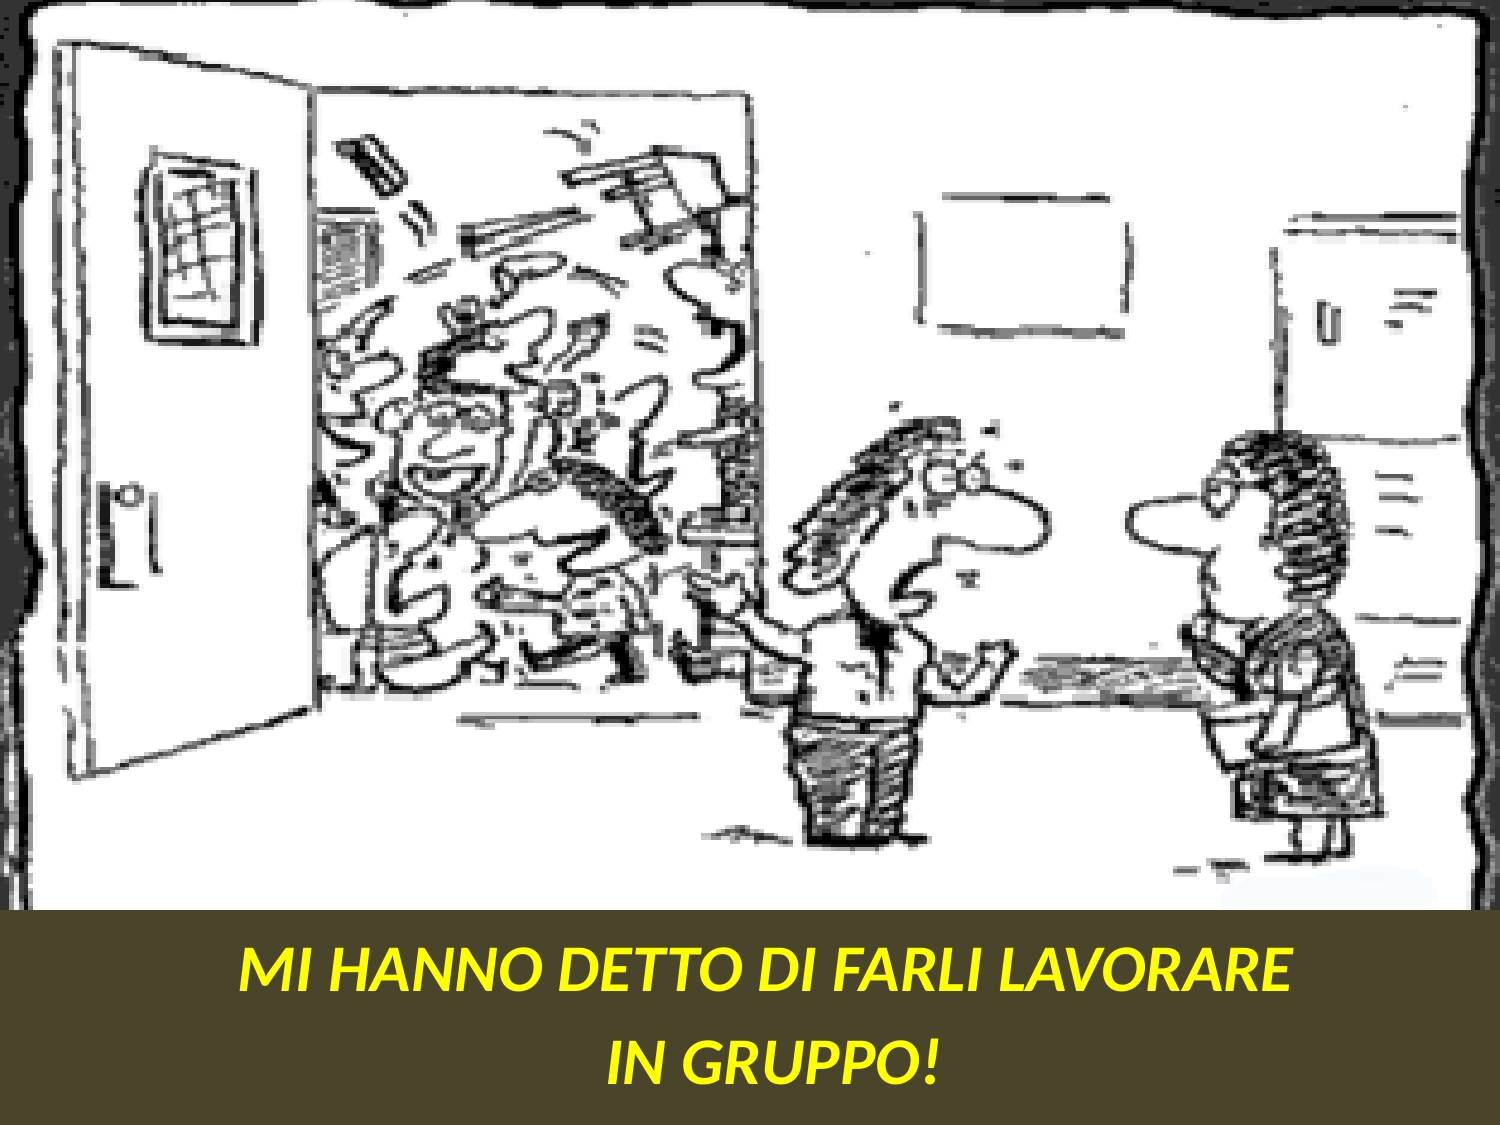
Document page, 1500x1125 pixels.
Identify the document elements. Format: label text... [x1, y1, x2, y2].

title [0, 0, 1500, 911]
subtitle MI HANNO DETTO DI FARLI LAVORARE IN GRUPPO! [47, 917, 1500, 1092]
